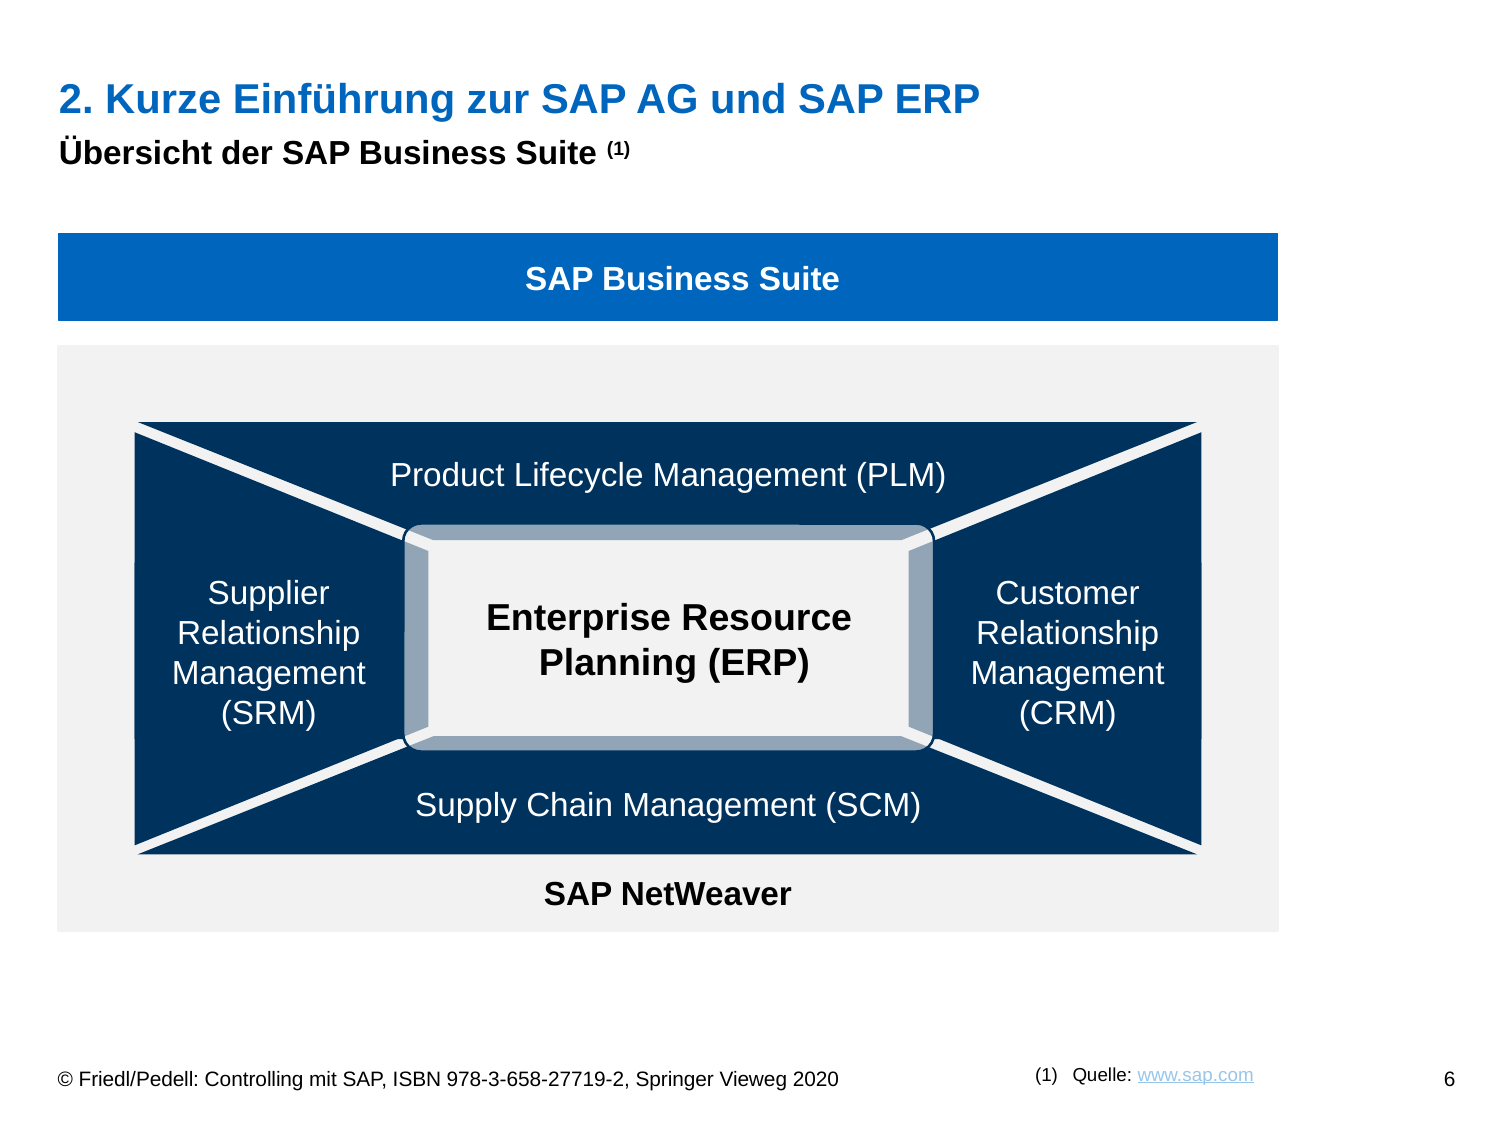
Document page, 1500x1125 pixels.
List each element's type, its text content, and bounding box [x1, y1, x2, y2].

slide_number 6 [1262, 1058, 1470, 1119]
list Übersicht der SAP Business Suite (1) [58, 121, 1278, 171]
title 2. Kurze Einführung zur SAP AG und SAP ERP [58, 58, 1278, 119]
text_box SAP NetWeaver [284, 864, 1052, 919]
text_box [134, 421, 1202, 855]
text_box [57, 345, 1279, 932]
text_box Quelle: www.sap.com [1020, 1055, 1278, 1093]
footer © Friedl/Pedell: Controlling mit SAP, ISBN 978-3-658-27719-2, Springer Vieweg 2020 [42, 1058, 1235, 1113]
text_box SAP Business Suite [57, 231, 1279, 322]
